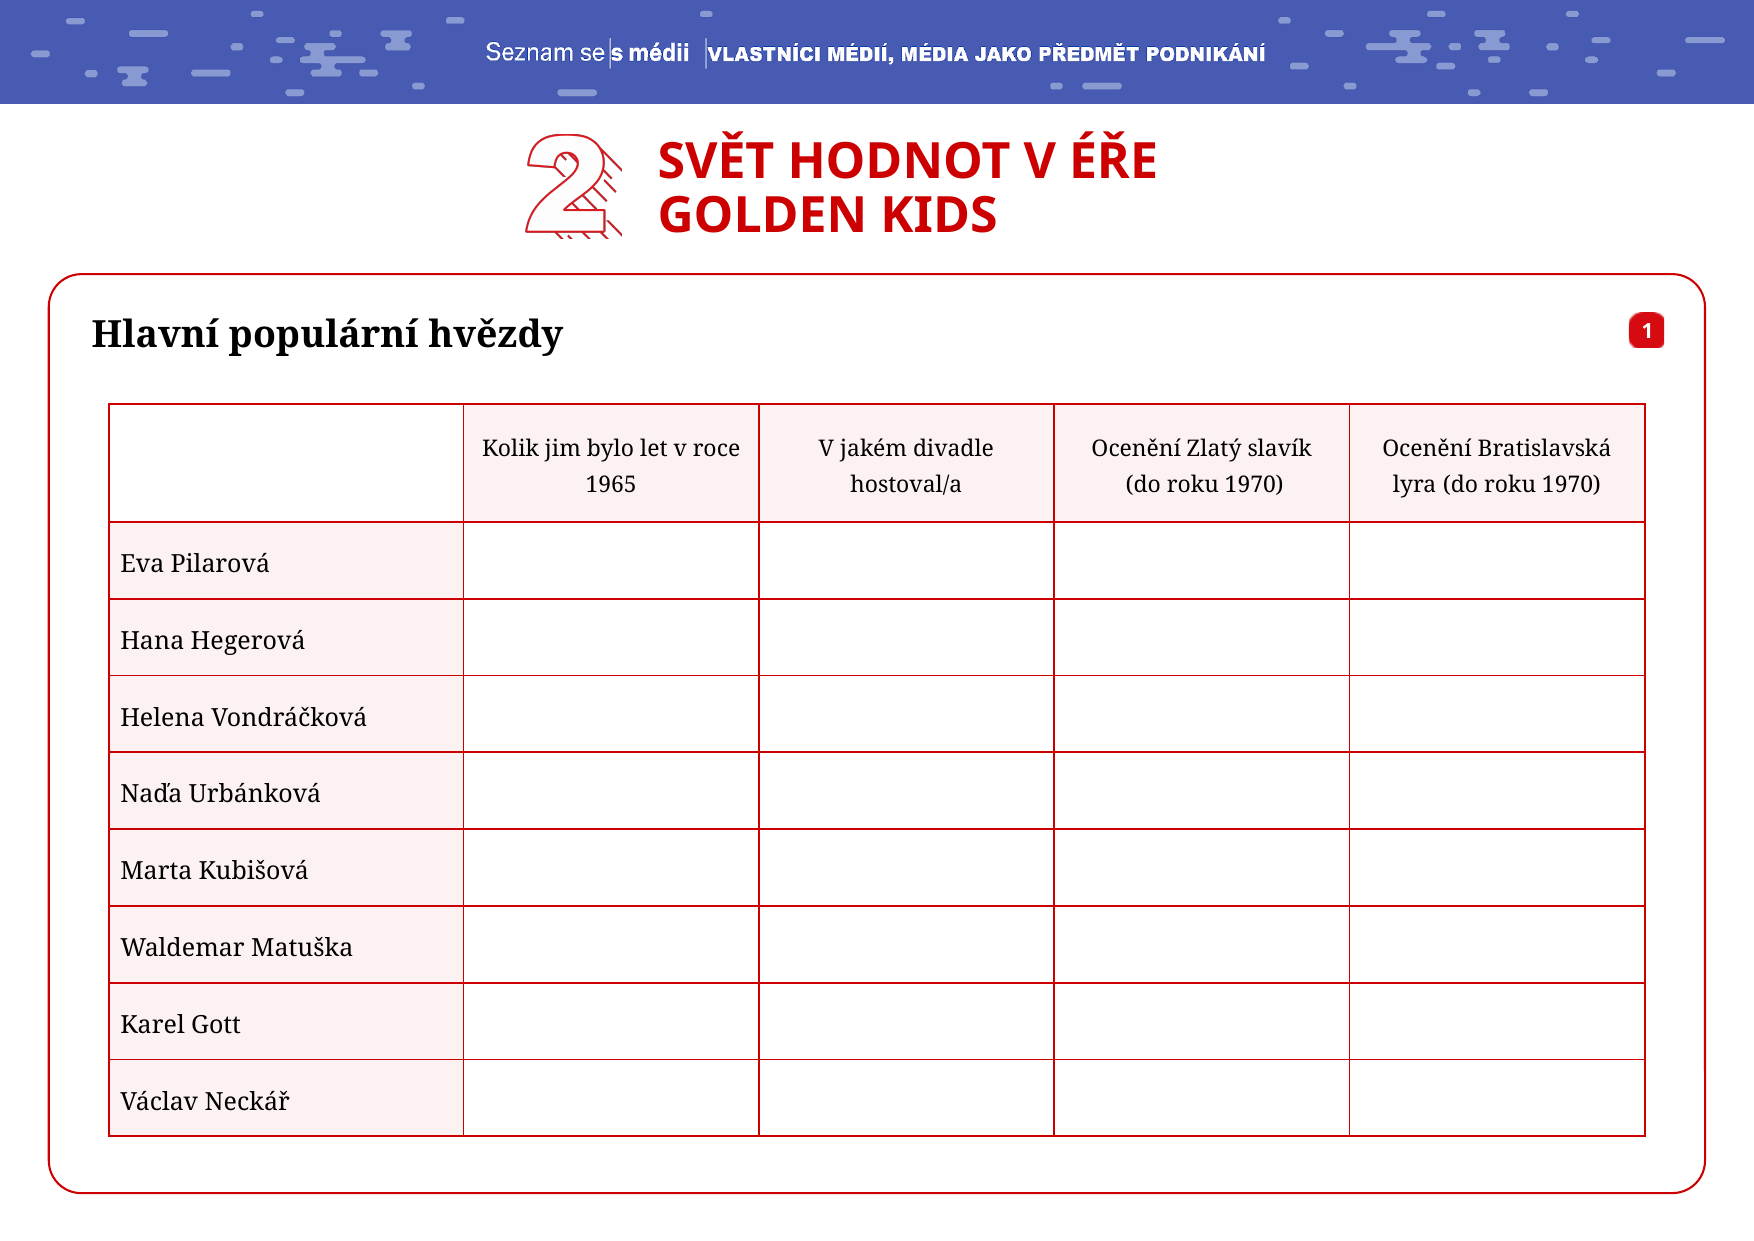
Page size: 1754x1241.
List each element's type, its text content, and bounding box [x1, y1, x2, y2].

table_cell Naďa Urbánková [110, 753, 463, 828]
table_cell [1055, 676, 1349, 751]
table_header Kolik jim bylo let v roce 1965 [464, 405, 758, 521]
table_cell Marta Kubišová [110, 830, 463, 905]
table_cell [1350, 753, 1644, 828]
table_cell [760, 830, 1053, 905]
table_cell [464, 1060, 758, 1135]
table_header V jakém divadle hostoval/a [760, 405, 1053, 521]
table_cell [1350, 600, 1644, 675]
table_cell Hana Hegerová [110, 600, 463, 675]
table_cell Waldemar Matuška [110, 907, 463, 982]
table_cell [760, 907, 1053, 982]
table_cell [464, 830, 758, 905]
picture [0, 0, 1754, 104]
table_cell [464, 523, 758, 598]
text_box [46, 272, 1708, 1196]
table_cell [464, 984, 758, 1059]
table_cell [1055, 523, 1349, 598]
text_box Hlavní populární hvězdy [91, 308, 931, 356]
table_cell [1350, 984, 1644, 1059]
table_cell [1350, 830, 1644, 905]
table_cell [760, 523, 1053, 598]
table_cell [1055, 830, 1349, 905]
table_header Ocenění Bratislavská lyra (do roku 1970) [1350, 405, 1644, 521]
table_header Ocenění Zlatý slavík (do roku 1970) [1055, 405, 1349, 521]
table_cell [1350, 676, 1644, 751]
table_cell Eva Pilarová [110, 523, 463, 598]
table_cell [760, 600, 1053, 675]
table_cell Václav Neckář [110, 1060, 463, 1135]
table_cell [464, 907, 758, 982]
table_cell [1055, 984, 1349, 1059]
table_cell [1055, 600, 1349, 675]
table_cell [464, 600, 758, 675]
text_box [1626, 311, 1667, 353]
table_cell [1055, 907, 1349, 982]
table_cell [760, 1060, 1053, 1135]
table_cell [1350, 523, 1644, 598]
table_cell [464, 676, 758, 751]
table_cell [1350, 907, 1644, 982]
table_cell [1055, 753, 1349, 828]
table_cell [760, 676, 1053, 751]
table_cell [760, 984, 1053, 1059]
table_cell [464, 753, 758, 828]
table_cell [1055, 1060, 1349, 1135]
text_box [525, 121, 1346, 252]
table_cell Karel Gott [110, 984, 463, 1059]
table_cell [1350, 1060, 1644, 1135]
table_cell Helena Vondráčková [110, 676, 463, 751]
table_cell [760, 753, 1053, 828]
table_header [110, 405, 463, 521]
